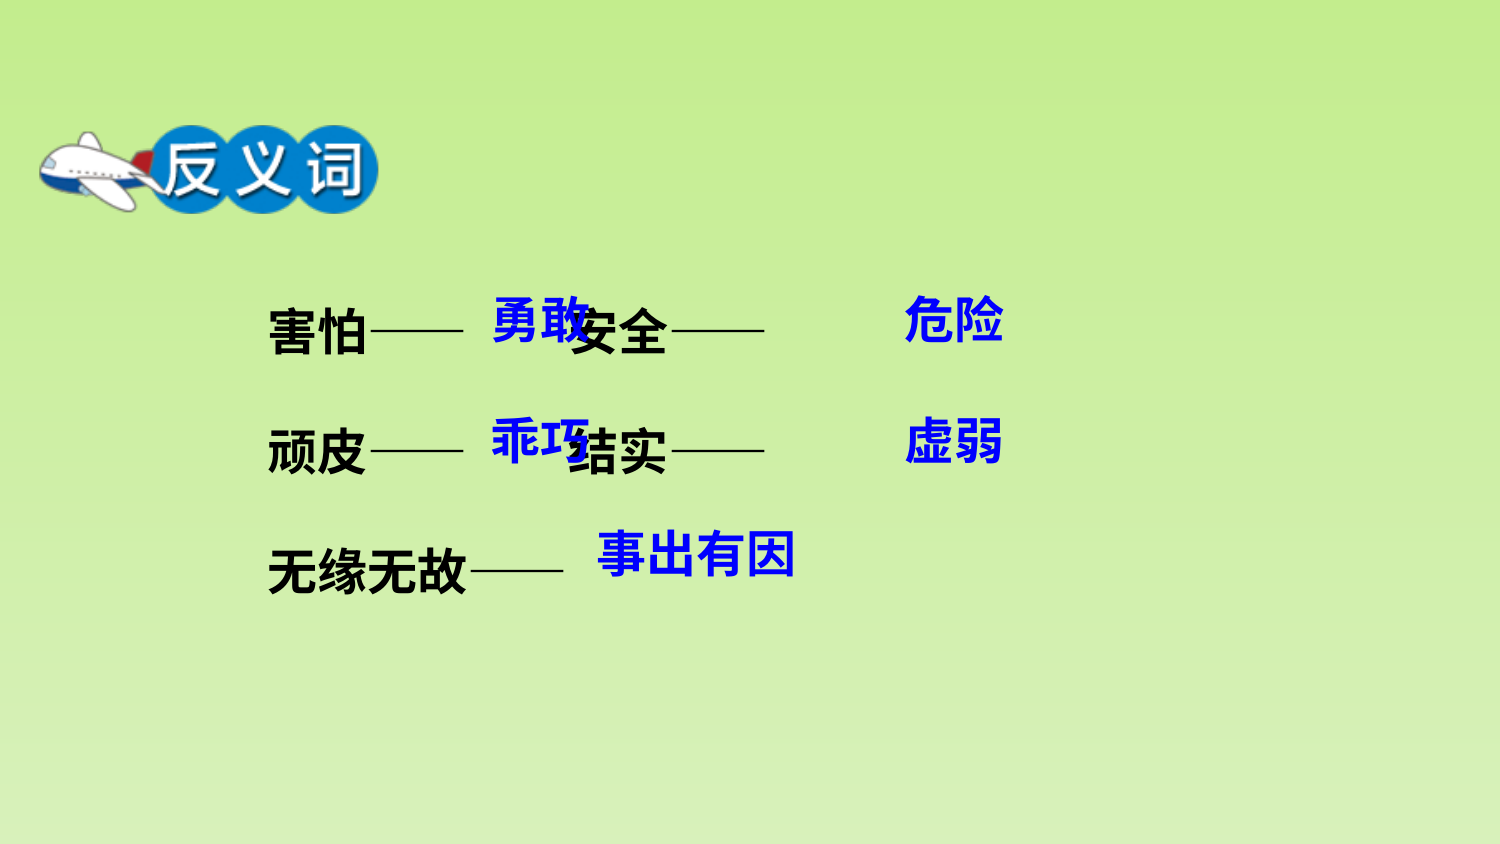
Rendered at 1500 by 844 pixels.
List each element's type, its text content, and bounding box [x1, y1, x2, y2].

text_box 乖巧 [475, 402, 626, 477]
picture [35, 124, 386, 220]
text_box 危险 [889, 280, 1051, 356]
text_box 害怕—— 安全—— 顽皮—— 结实—— 无缘无故—— [252, 232, 1121, 608]
text_box 事出有因 [581, 515, 865, 590]
text_box 勇敢 [476, 280, 637, 356]
text_box 虚弱 [889, 402, 1051, 477]
